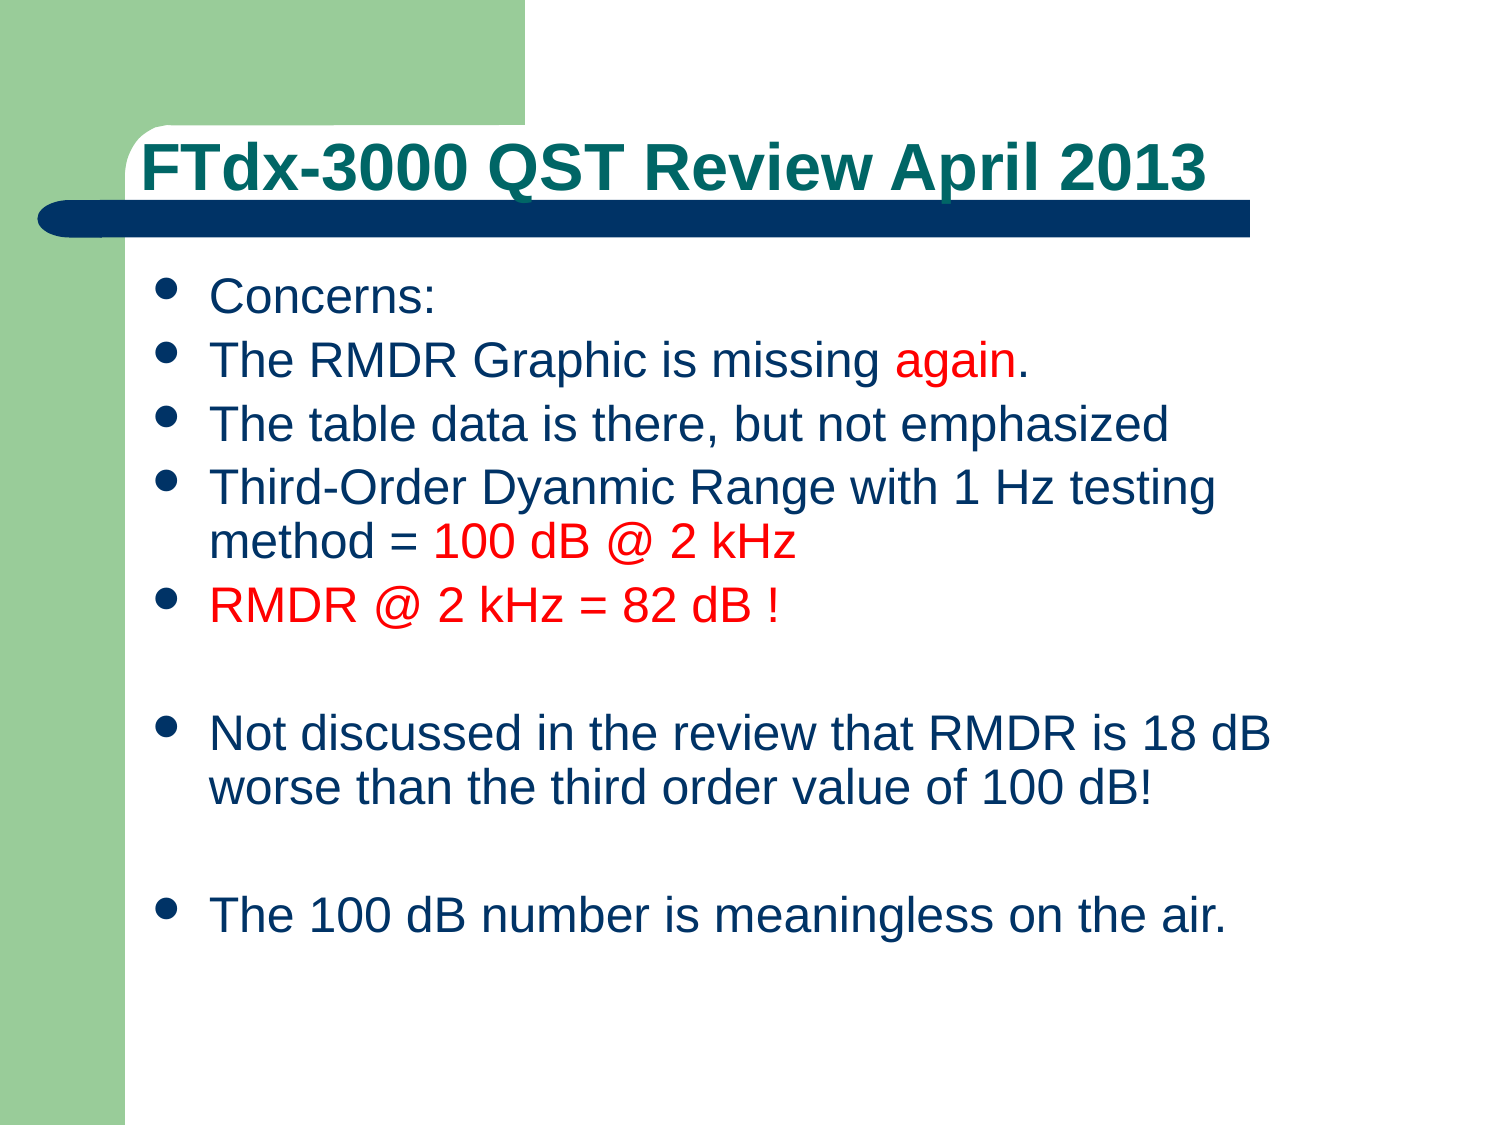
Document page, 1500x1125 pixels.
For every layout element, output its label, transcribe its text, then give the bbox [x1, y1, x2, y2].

title FTdx-3000 QST Review April 2013 [124, 124, 1426, 213]
list Concerns: The RMDR Graphic is missing again. The table data is there, but not emphasized Third-Order Dyanmic Range with 1 Hz testing method = 100 dB @ 2 kHz RMDR @ 2 kHz = 82 dB ! Not discussed in the review that RMDR is 18 dB worse than the third order value of 100 dB! The 100 dB number is meaningless on the air. [137, 262, 1400, 1013]
